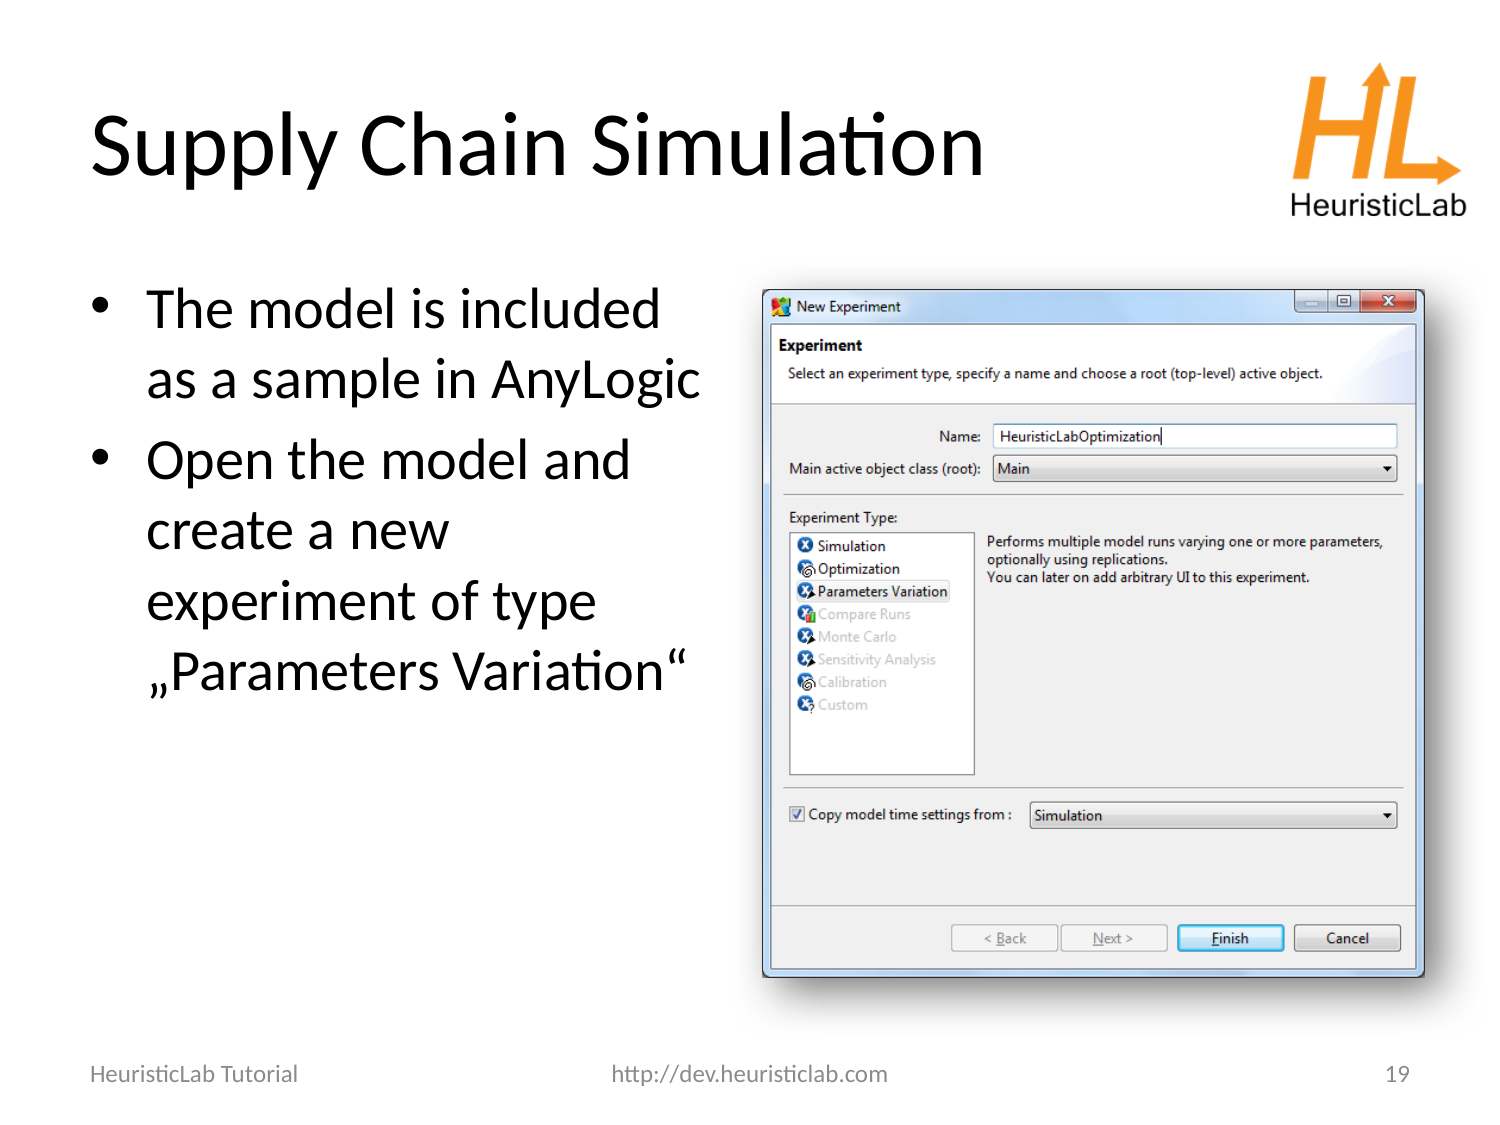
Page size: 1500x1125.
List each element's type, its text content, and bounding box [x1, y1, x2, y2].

slide_number HeuristicLab Tutorial [75, 1042, 425, 1103]
title Supply Chain Simulation [75, 45, 1282, 233]
slide_number 19 [1074, 1042, 1425, 1103]
footer http://dev.heuristiclab.com [512, 1042, 988, 1103]
list The model is included as a sample in AnyLogic Open the model and create a new experiment of type „Parameters Variation“ [75, 262, 738, 1005]
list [762, 289, 1426, 978]
picture [1281, 27, 1474, 244]
